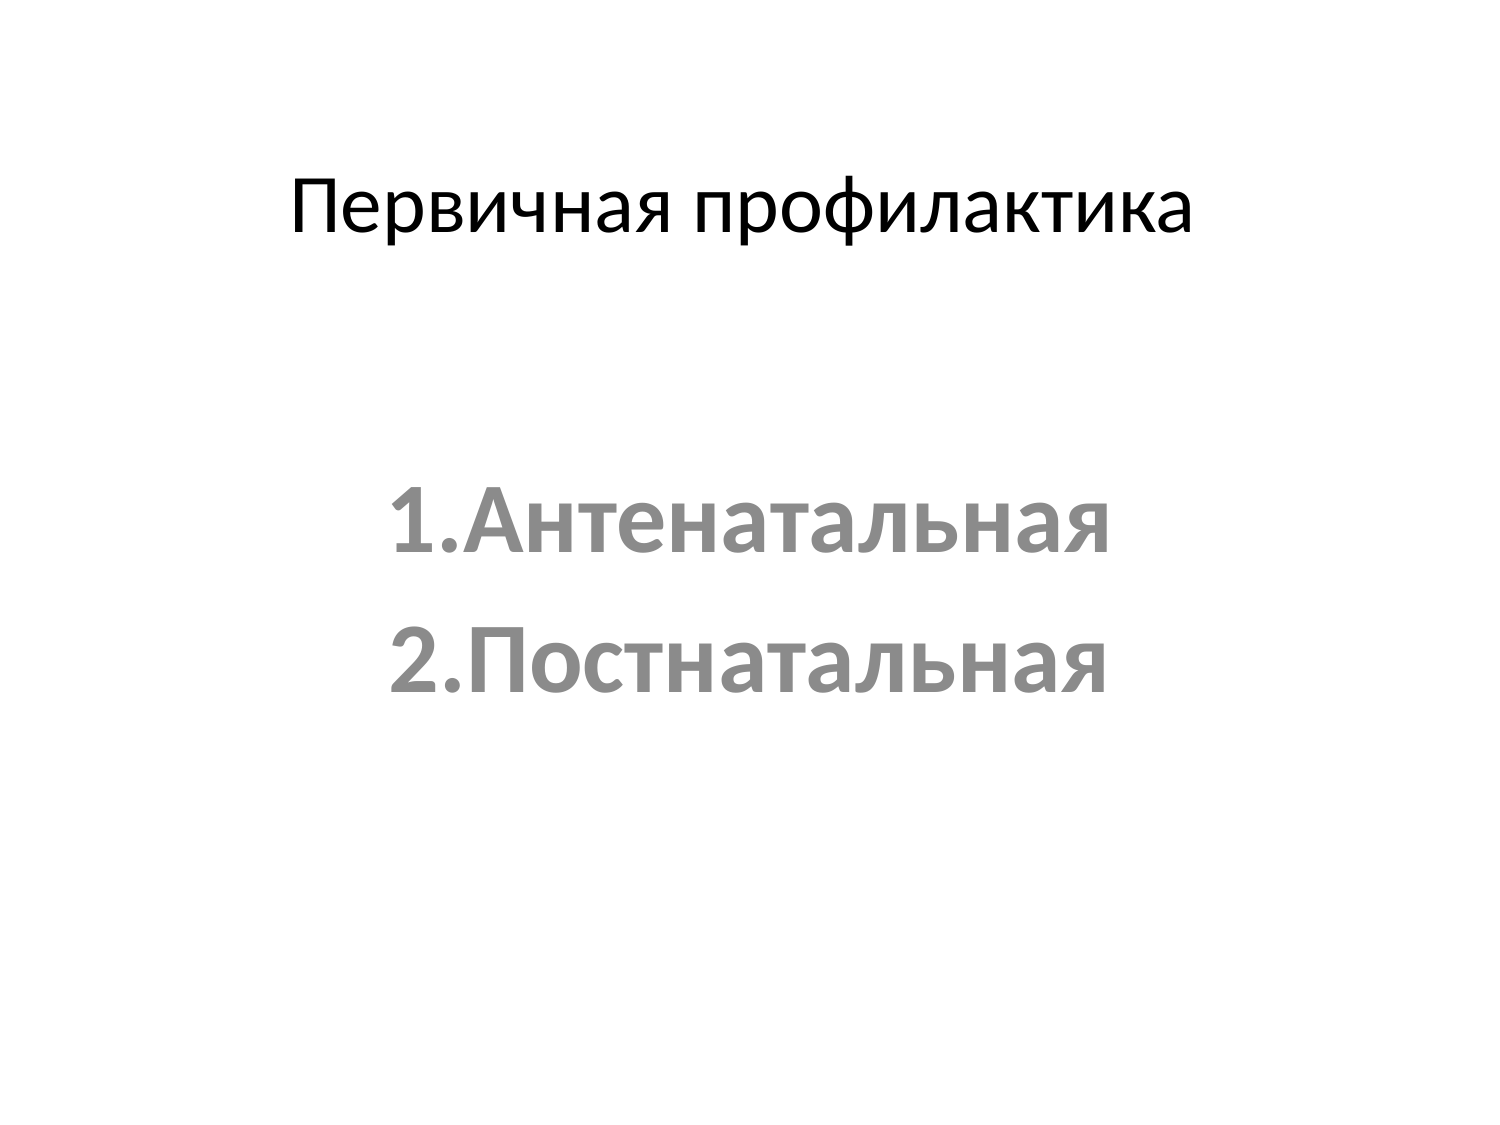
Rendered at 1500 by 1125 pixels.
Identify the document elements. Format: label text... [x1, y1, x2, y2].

subtitle 1.Антенатальная 2.Постнатальная [224, 445, 1276, 926]
title Первичная профилактика [105, 93, 1381, 305]
